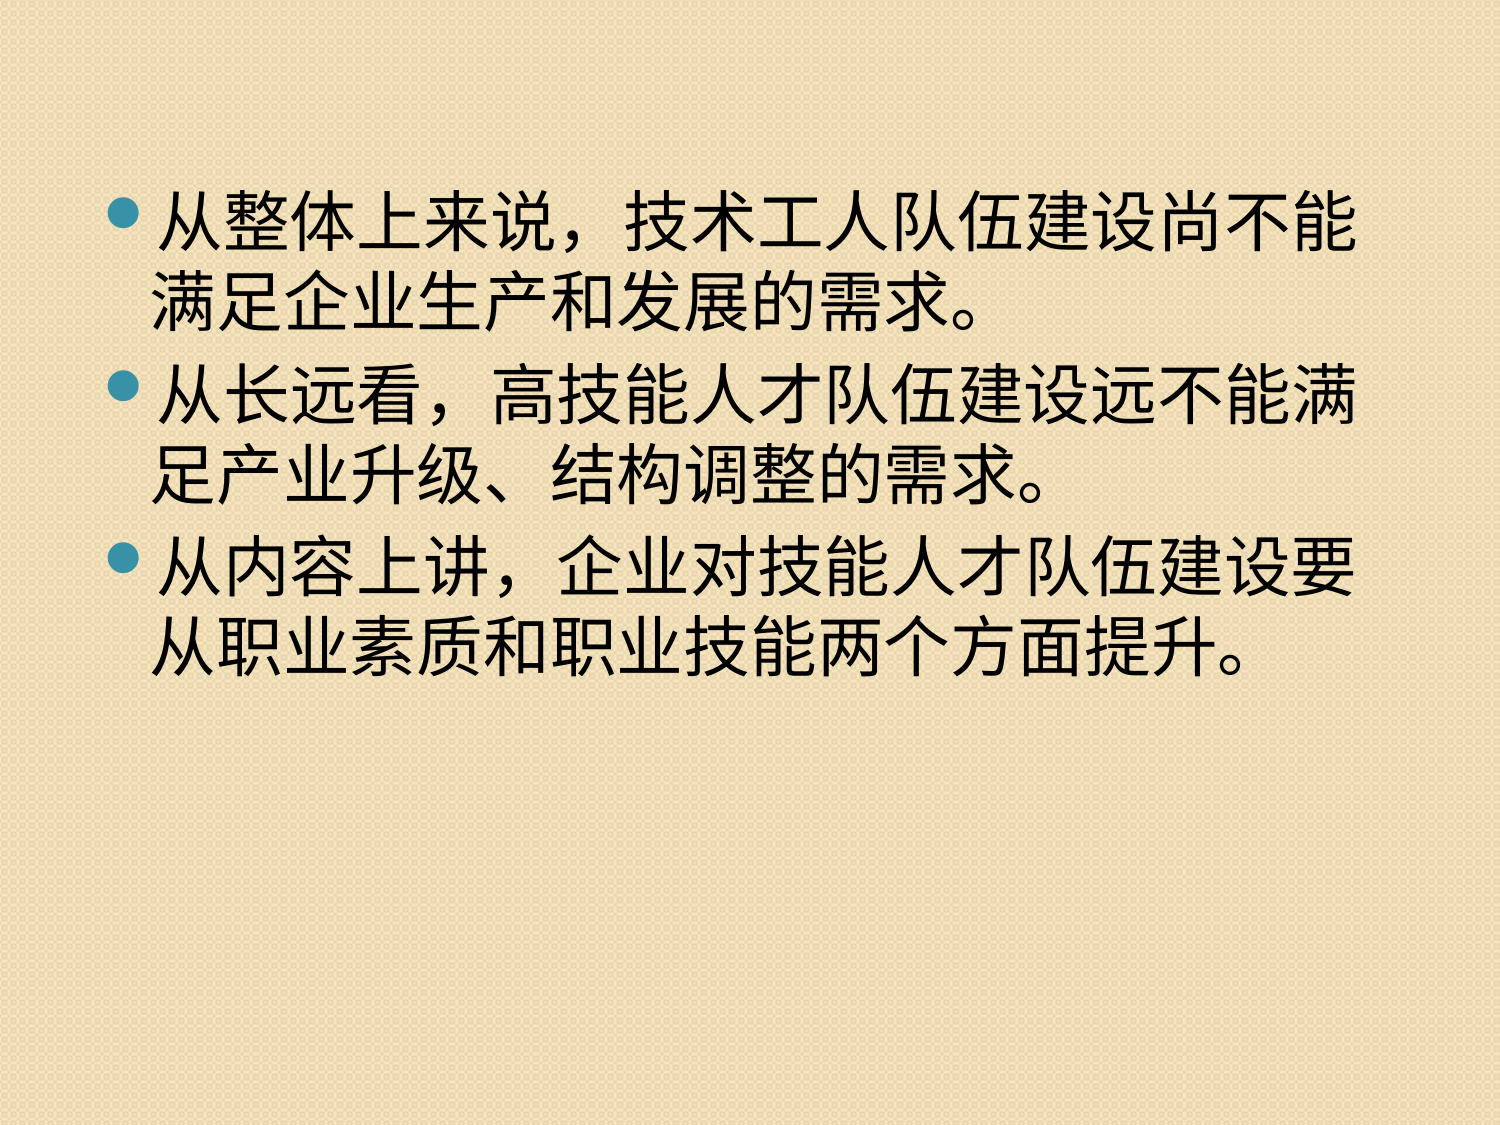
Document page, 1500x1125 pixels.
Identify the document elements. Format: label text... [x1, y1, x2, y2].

list 从整体上来说，技术工人队伍建设尚不能满足企业生产和发展的需求。 从长远看，高技能人才队伍建设远不能满足产业升级、结构调整的需求。 从内容上讲，企业对技能人才队伍建设要从职业素质和职业技能两个方面提升。 [75, 172, 1413, 1005]
